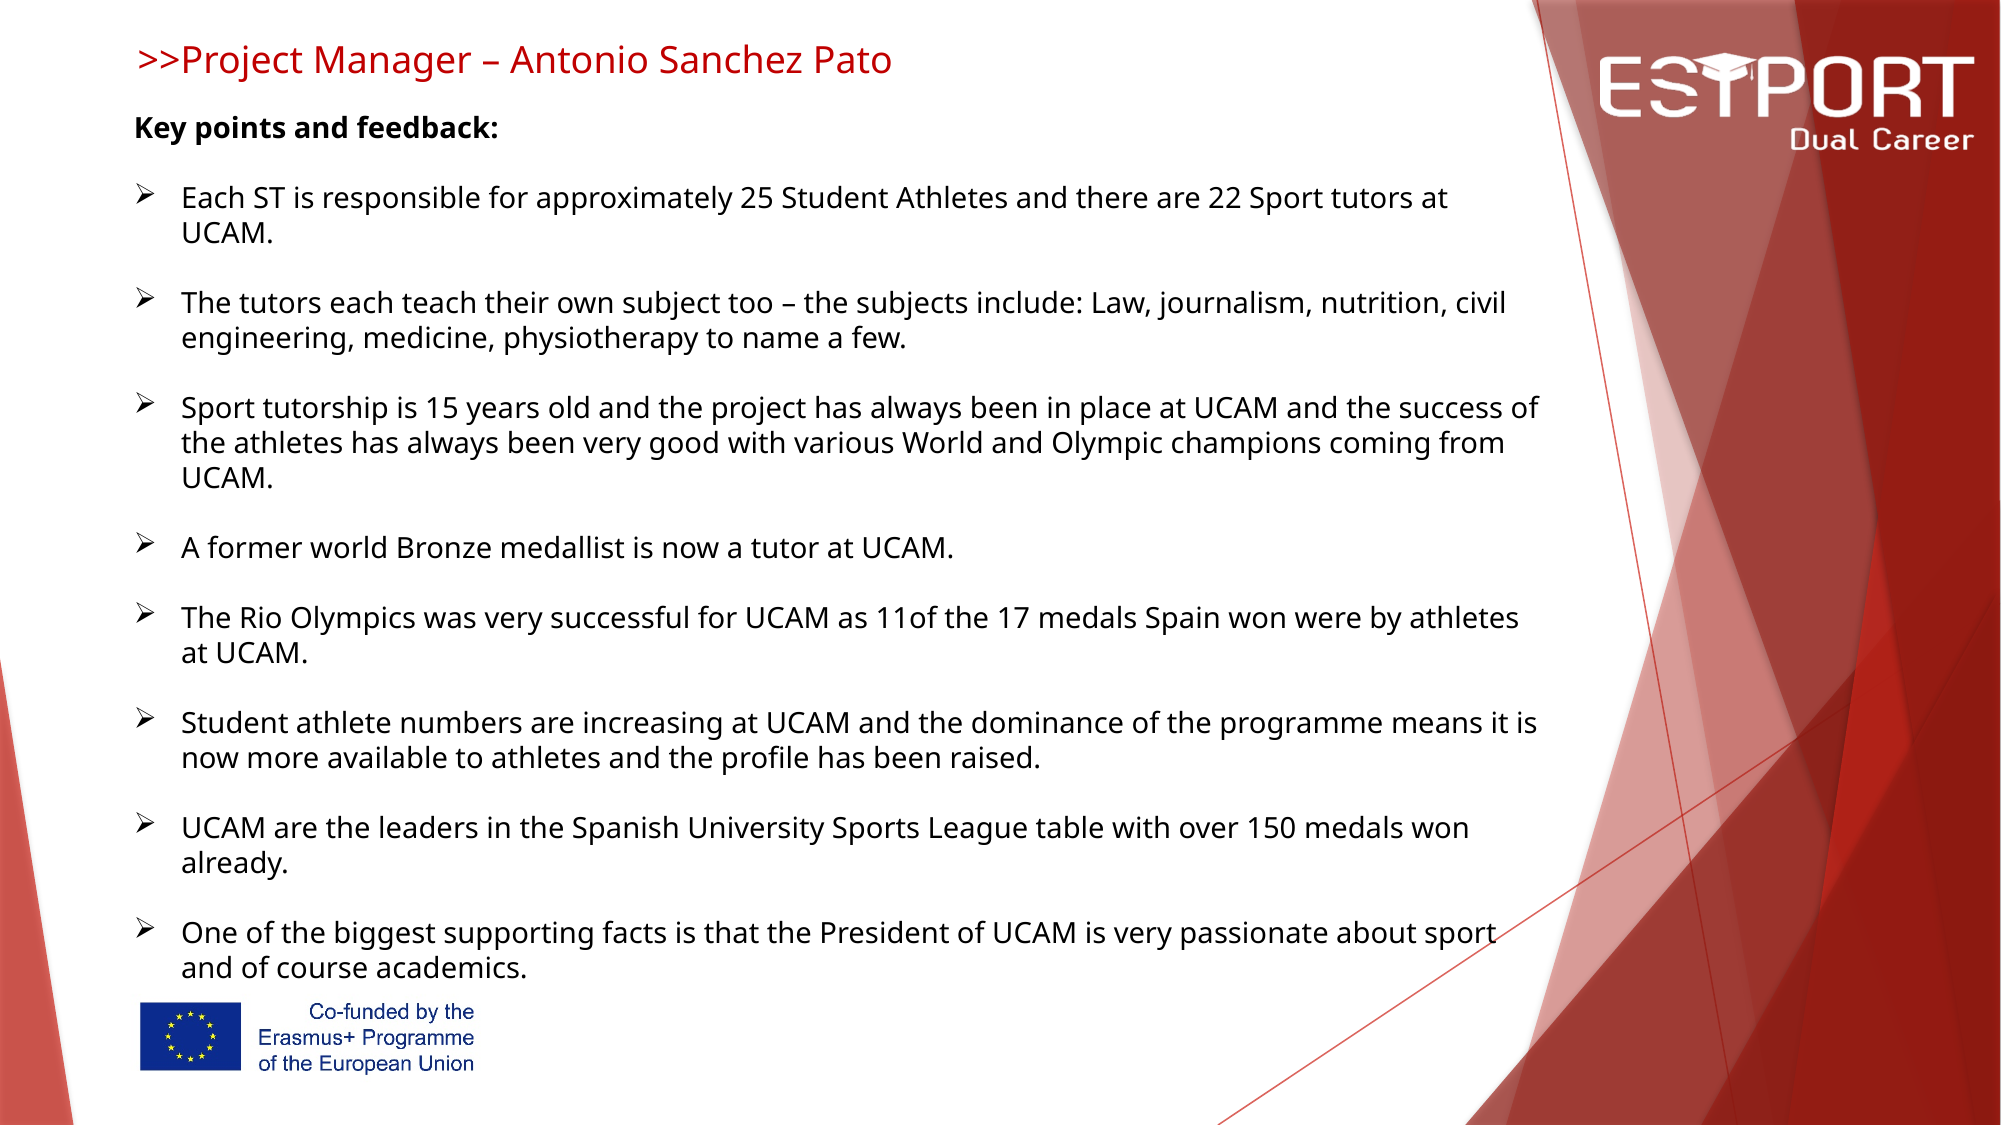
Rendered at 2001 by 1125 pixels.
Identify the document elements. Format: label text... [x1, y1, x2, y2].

picture [118, 982, 491, 1091]
picture [1600, 44, 1987, 156]
text_box Key points and feedback: Each ST is responsible for approximately 25 Student Athletes and there are 22 Sport tutors at UCAM. The tutors each teach their own subject too – the subjects include: Law, journalism, nutrition, civil engineering, medicine, physiotherapy to name a few. Sport tutorship is 15 years old and the project has always been in place at UCAM and the success of the athletes has always been very good with various World and Olympic champions coming from UCAM. A former world Bronze medallist is now a tutor at UCAM. The Rio Olympics was very successful for UCAM as 11of the 17 medals Spain won were by athletes at UCAM. Student athlete numbers are increasing at UCAM and the dominance of the programme means it is now more available to athletes and the profile has been raised. UCAM are the leaders in the Spanish University Sports League table with over 150 medals won already. One of the biggest supporting facts is that the President of UCAM is very passionate about sport and of course academics. [119, 102, 1560, 1062]
text_box >>Project Manager – Antonio Sanchez Pato [0, 28, 1006, 89]
